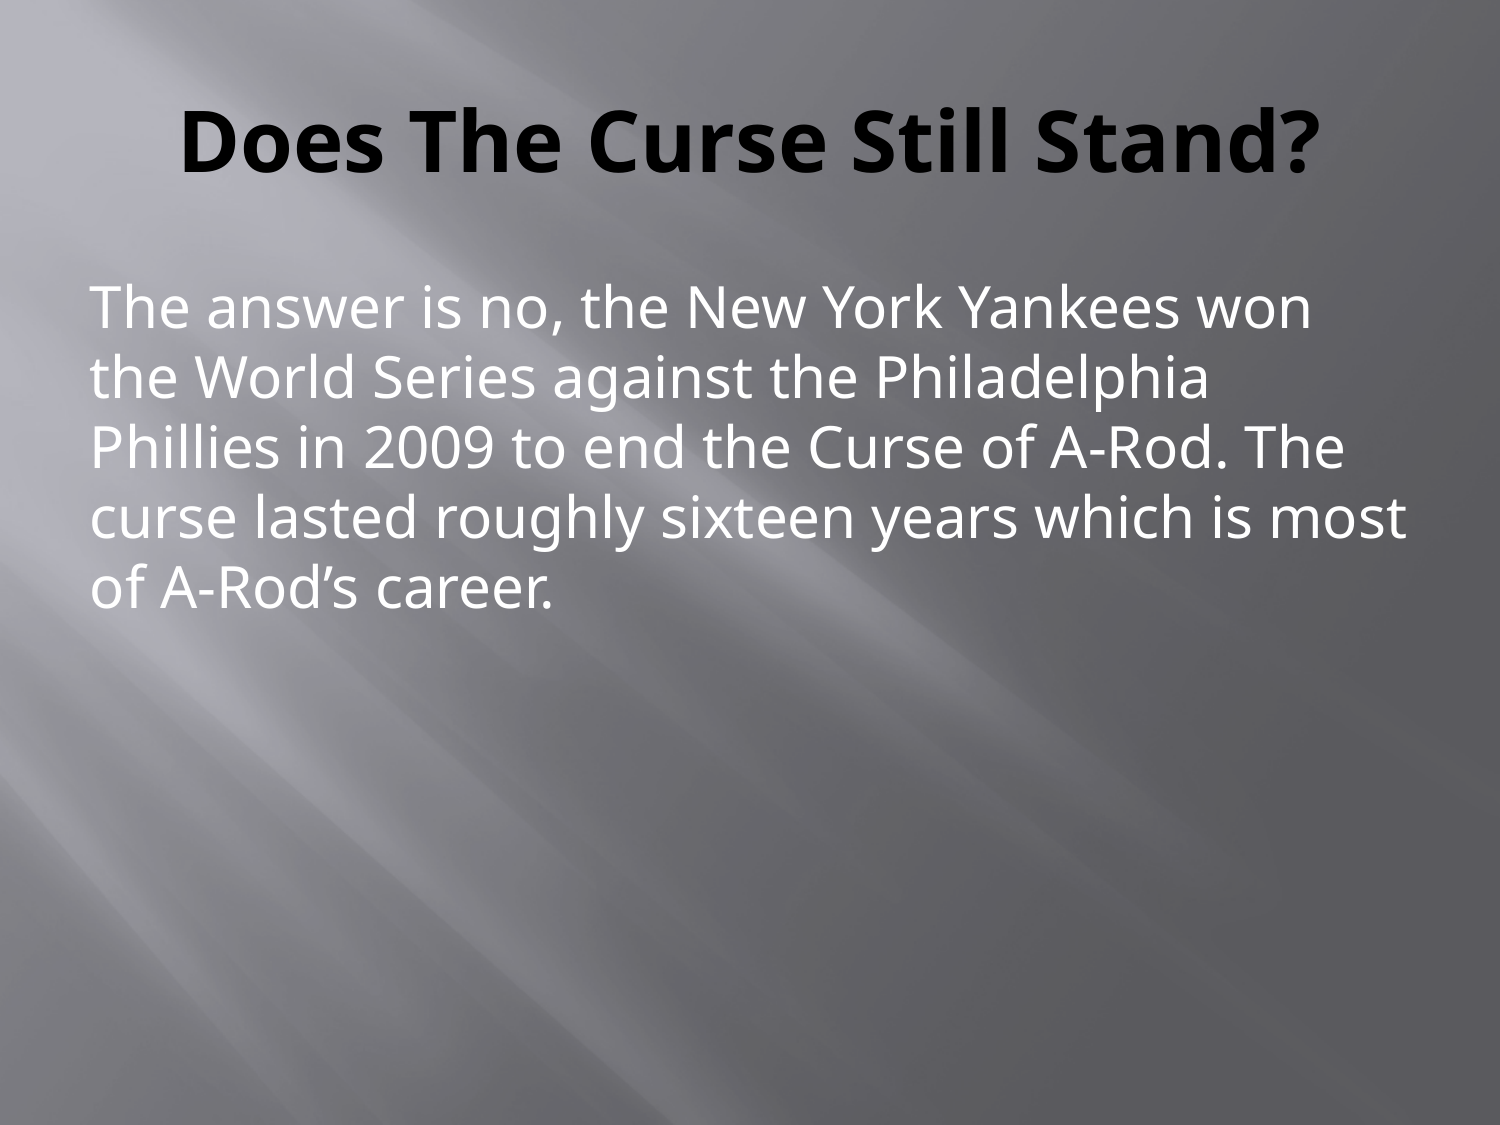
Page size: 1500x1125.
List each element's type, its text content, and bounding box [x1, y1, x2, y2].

list The answer is no, the New York Yankees won the World Series against the Philadelphia Phillies in 2009 to end the Curse of A-Rod. The curse lasted roughly sixteen years which is most of A-Rod’s career. [75, 262, 1425, 1035]
title Does The Curse Still Stand? [75, 45, 1425, 233]
